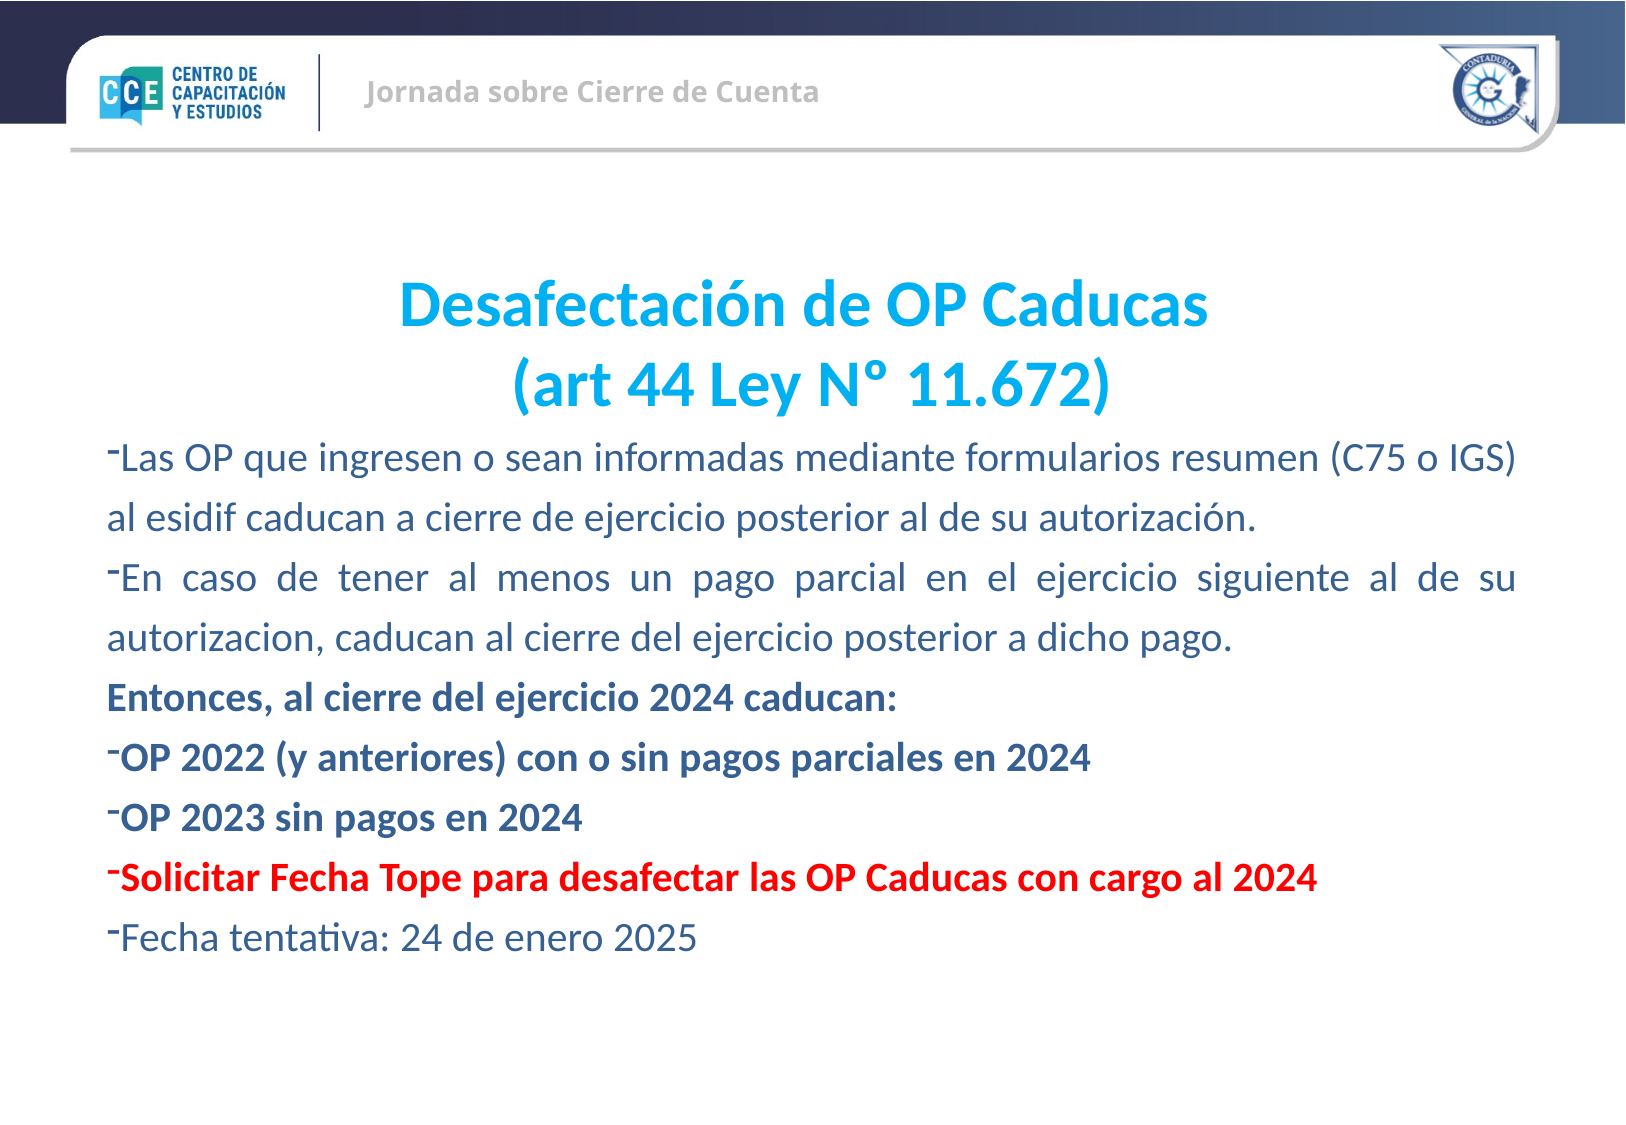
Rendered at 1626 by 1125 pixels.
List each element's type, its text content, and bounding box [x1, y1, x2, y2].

picture [0, 1, 1625, 156]
list Desafectación de OP Caducas (art 44 Ley Nº 11.672) Las OP que ingresen o sean informadas mediante formularios resumen (C75 o IGS) al esidif caducan a cierre de ejercicio posterior al de su autorización. En caso de tener al menos un pago parcial en el ejercicio siguiente al de su autorizacion, caducan al cierre del ejercicio posterior a dicho pago. Entonces, al cierre del ejercicio 2024 caducan: OP 2022 (y anteriores) con o sin pagos parciales en 2024 OP 2023 sin pagos en 2024 Solicitar Fecha Tope para desafectar las OP Caducas con cargo al 2024 Fecha tentativa: 24 de enero 2025 [91, 252, 1534, 873]
